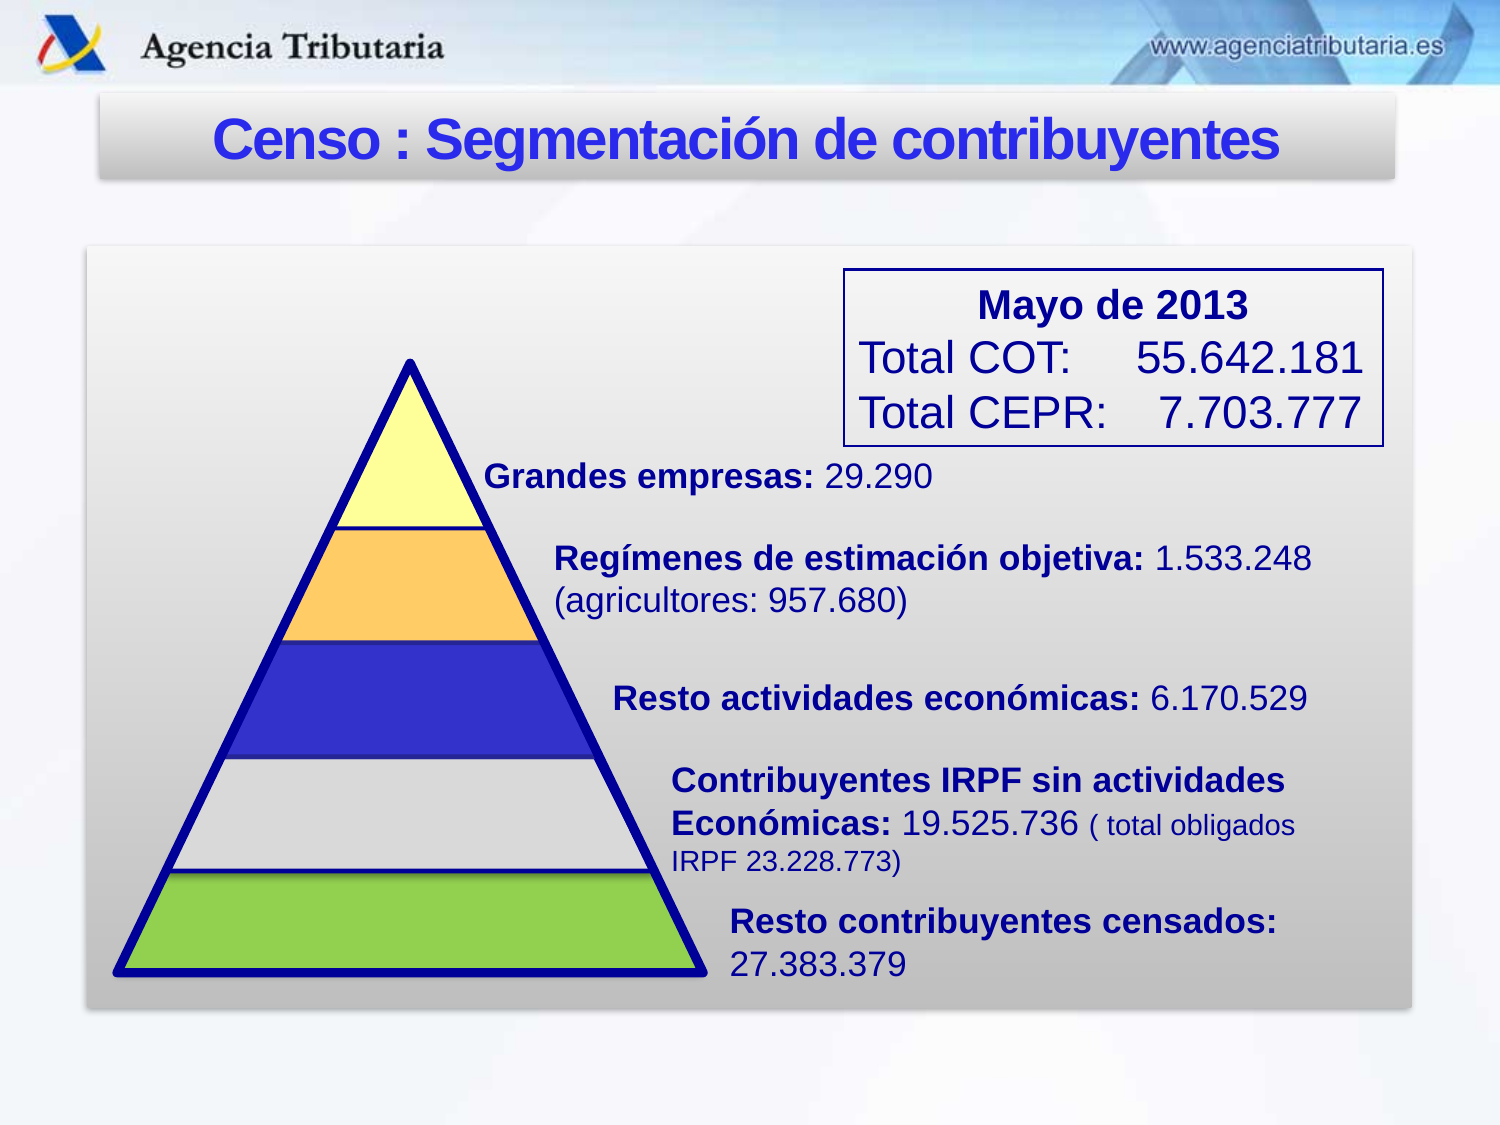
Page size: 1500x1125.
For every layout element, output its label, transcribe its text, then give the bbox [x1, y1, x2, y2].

text_box [87, 246, 1412, 1008]
text_box Mayo de 2013 Total COT: 55.642.181 Total CEPR: 7.703.777 [843, 269, 1383, 446]
text_box Contribuyentes IRPF sin actividades Económicas: 19.525.736 ( total obligados IRPF 23.228.773) [707, 749, 1343, 885]
text_box Resto actividades económicas: 6.170.529 [707, 667, 1342, 726]
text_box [116, 363, 704, 973]
text_box Censo : Segmentación de contribuyentes [100, 93, 1395, 179]
picture [0, 0, 1500, 1125]
text_box Regímenes de estimación objetiva: 1.533.248 (agricultores: 957.680) [707, 527, 1360, 628]
text_box Resto contribuyentes censados: 27.383.379 [714, 891, 1400, 991]
text_box Grandes empresas: 29.290 [707, 445, 980, 503]
